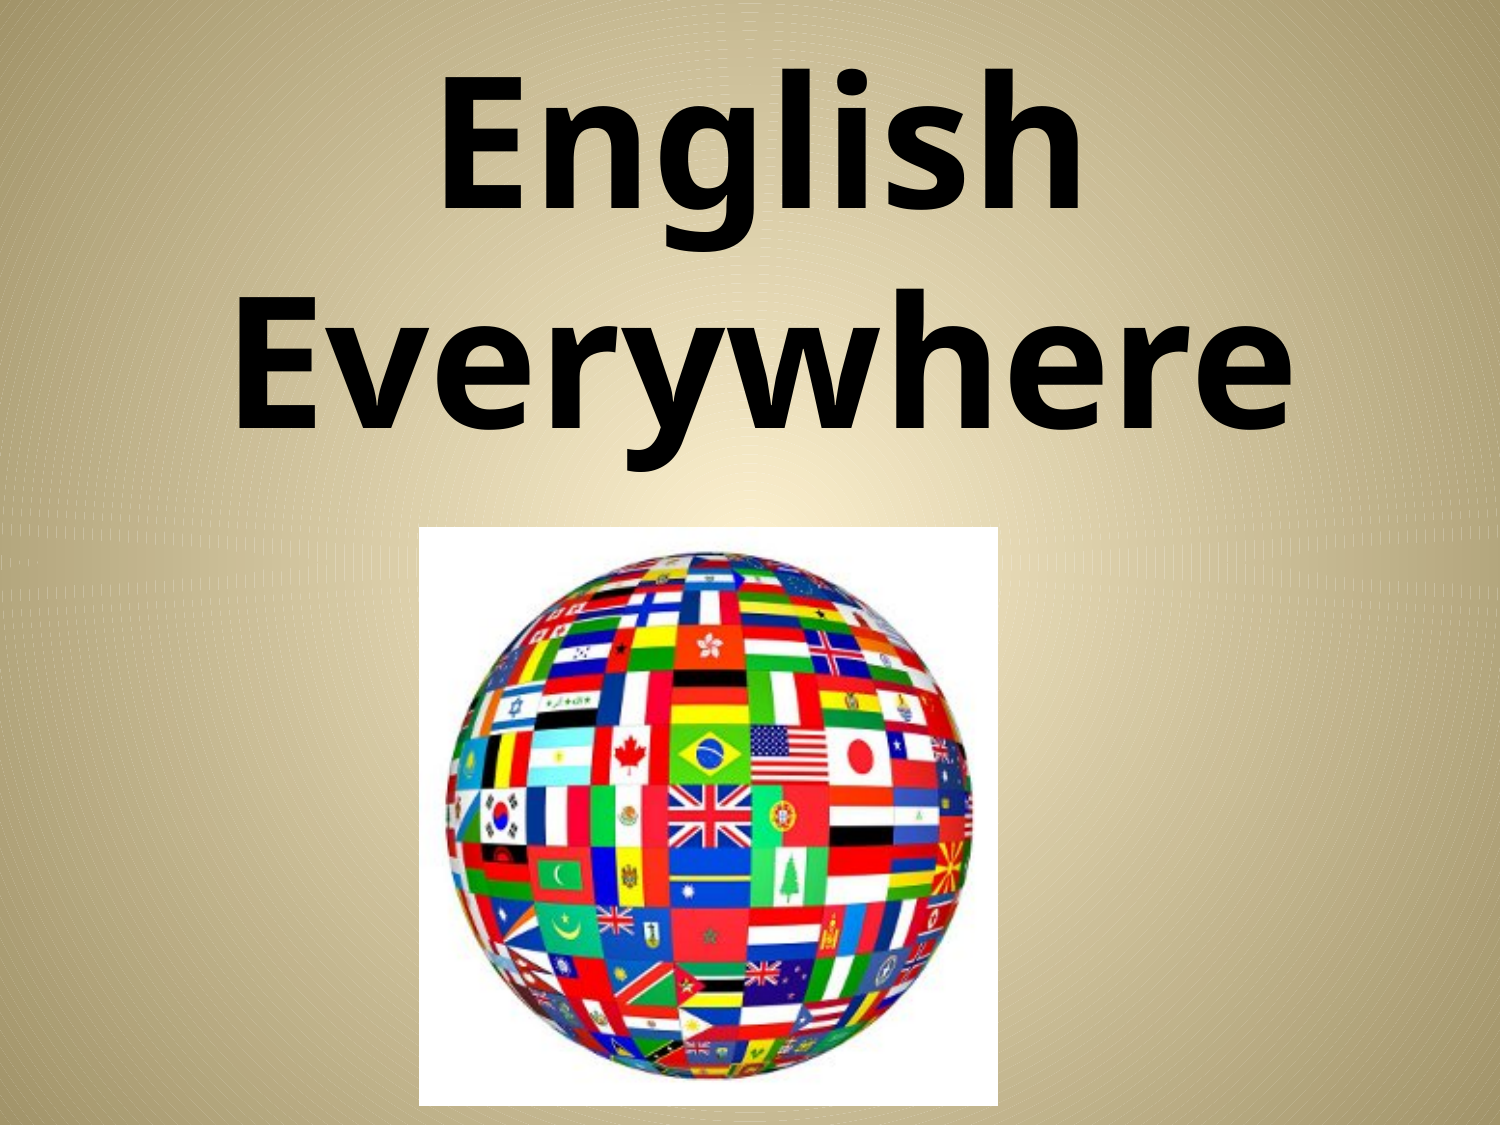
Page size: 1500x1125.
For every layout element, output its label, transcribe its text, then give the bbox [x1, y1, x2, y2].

picture [418, 526, 999, 1107]
title English Еverywhere [75, 45, 1447, 445]
